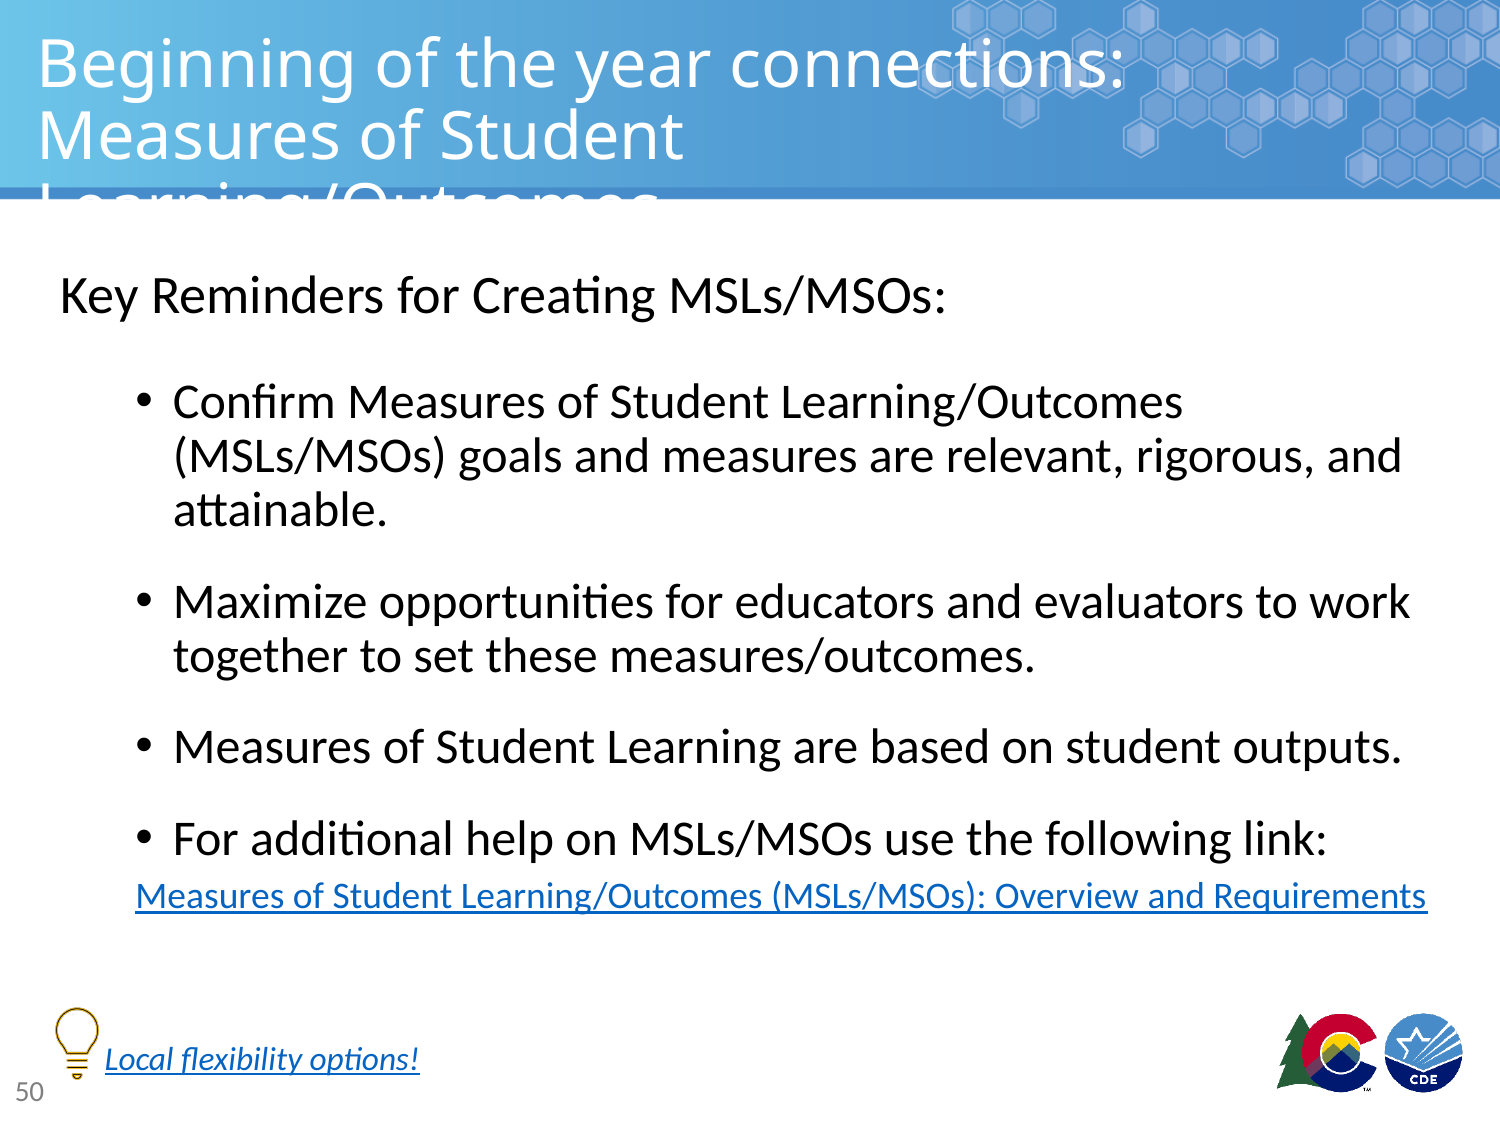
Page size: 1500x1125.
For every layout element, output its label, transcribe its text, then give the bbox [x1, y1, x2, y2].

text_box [36, 1001, 456, 1086]
title Beginning of the year connections: Measures of Student Learning/Outcomes [36, 30, 1192, 189]
picture [1275, 1012, 1463, 1093]
list Key Reminders for Creating MSLs/MSOs: Confirm Measures of Student Learning/Outcomes (MSLs/MSOs) goals and measures are relevant, rigorous, and attainable. Maximize opportunities for educators and evaluators to work together to set these measures/outcomes. Measures of Student Learning are based on student outputs. For additional help on MSLs/MSOs use the following link: Measures of Student Learning/Outcomes (MSLs/MSOs): Overview and Requirements [60, 267, 1440, 1016]
picture [0, 0, 1500, 200]
slide_number 50 [0, 1065, 338, 1125]
